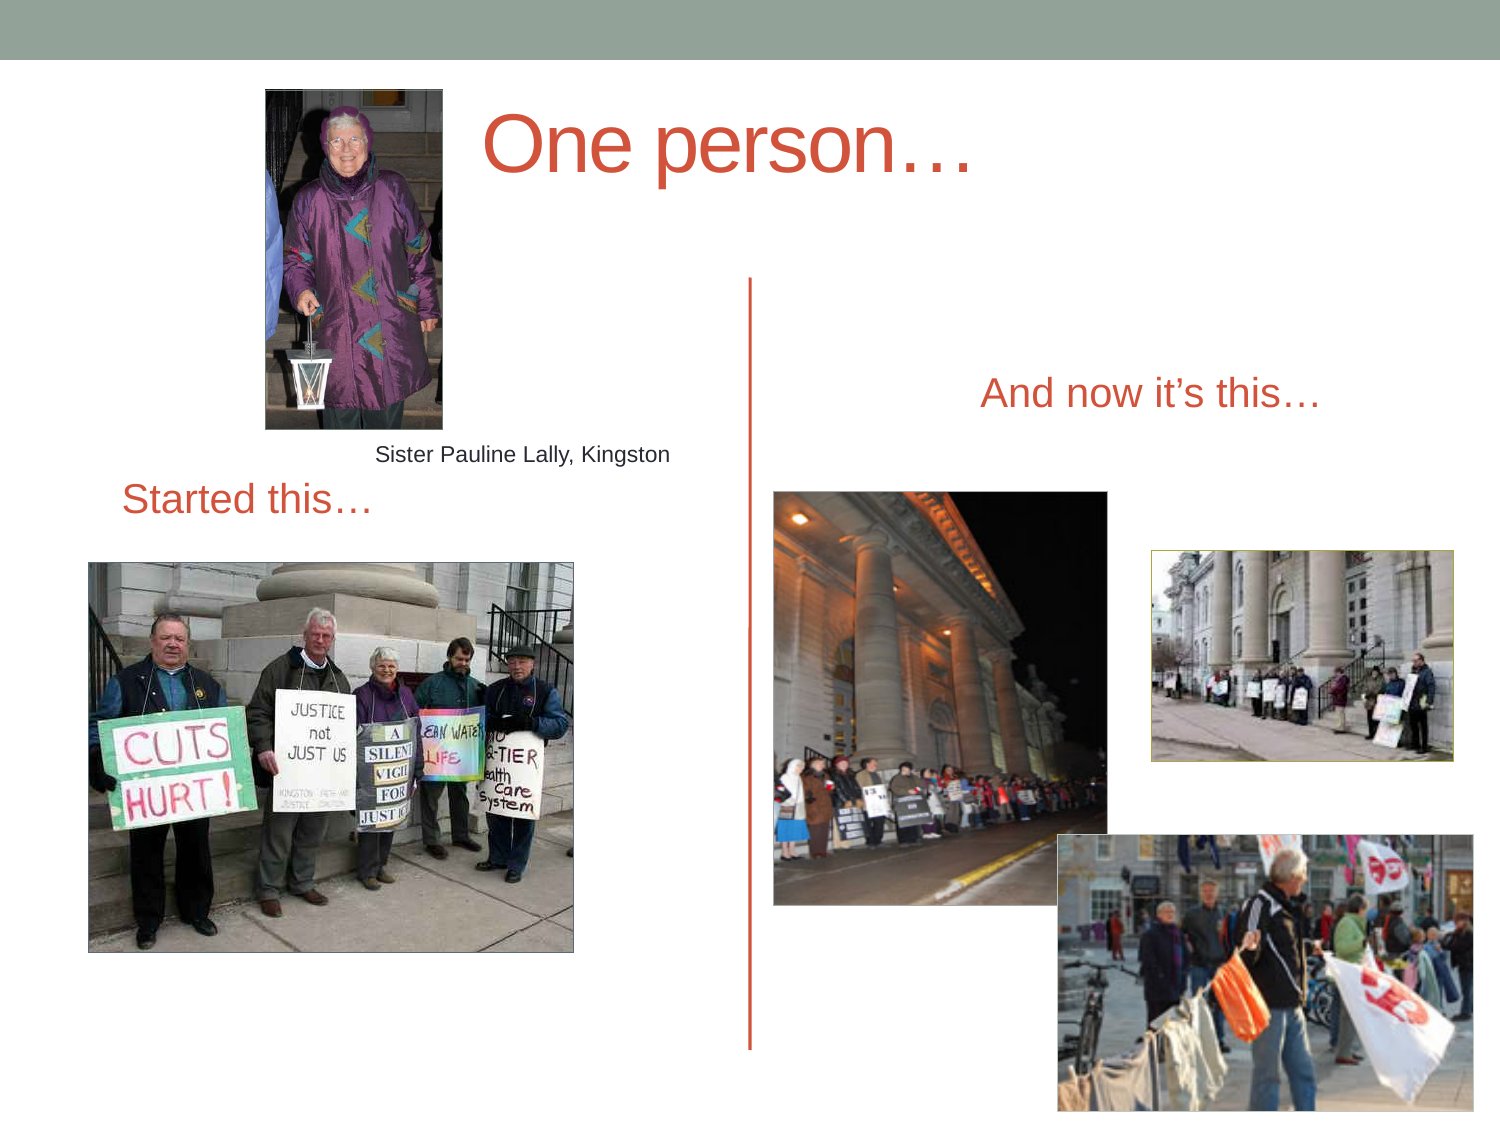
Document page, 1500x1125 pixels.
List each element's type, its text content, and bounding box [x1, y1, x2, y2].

picture [773, 491, 1474, 1112]
picture [1151, 550, 1454, 762]
list And now it’s this… [915, 338, 1388, 443]
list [88, 562, 574, 953]
list Started this… [64, 444, 432, 550]
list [265, 89, 444, 430]
title One person… [466, 45, 1425, 233]
text_box Sister Pauline Lally, Kingston [360, 432, 691, 475]
